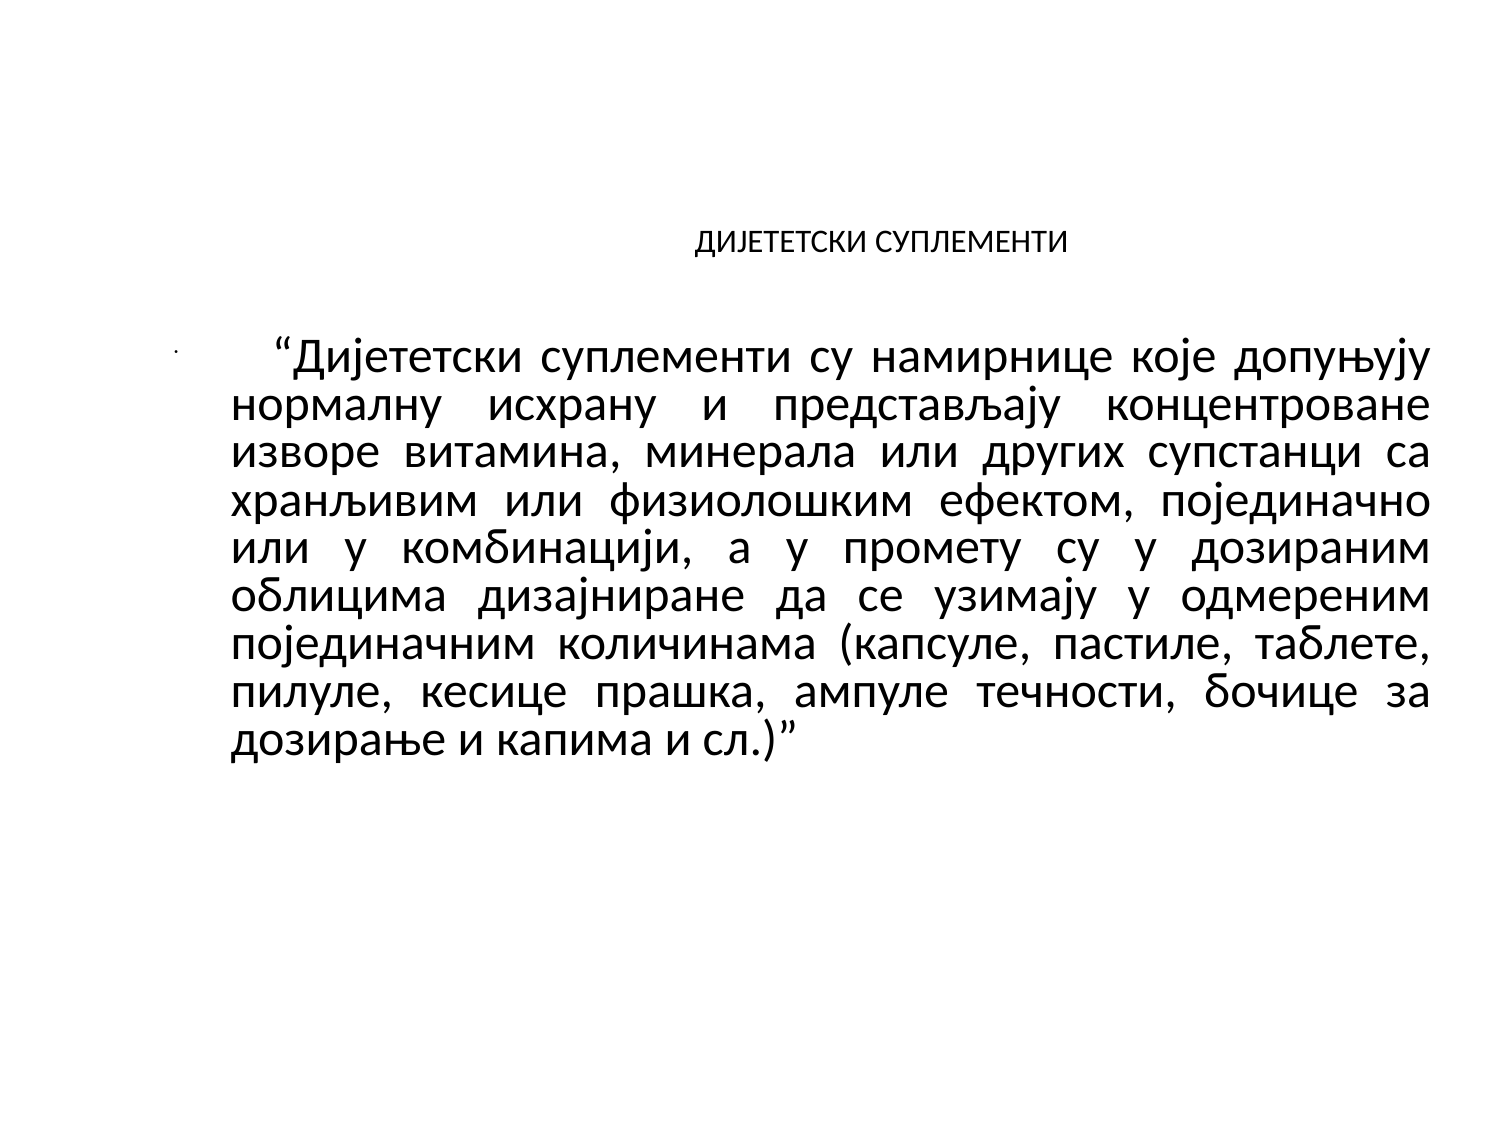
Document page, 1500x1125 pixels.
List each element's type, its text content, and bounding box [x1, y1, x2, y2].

title ДИЈЕТЕТСКИ СУПЛЕМЕНТИ [242, 172, 1500, 267]
list “Дијететски суплементи су намирнице које допуњују нормалну исхрану и представљају концентроване изворе витамина, минерала или других супстанци са хранљивим или физиолошким ефектом, појединачно или у комбинацији, а у промету су у дозираним облицима дизајниране да се узимају у одмереним појединачним количинама (капсуле, пастиле, таблете, пилуле, кесице прашка, ампуле течности, бочице за дозирање и капима и сл.)” [159, 326, 1447, 966]
